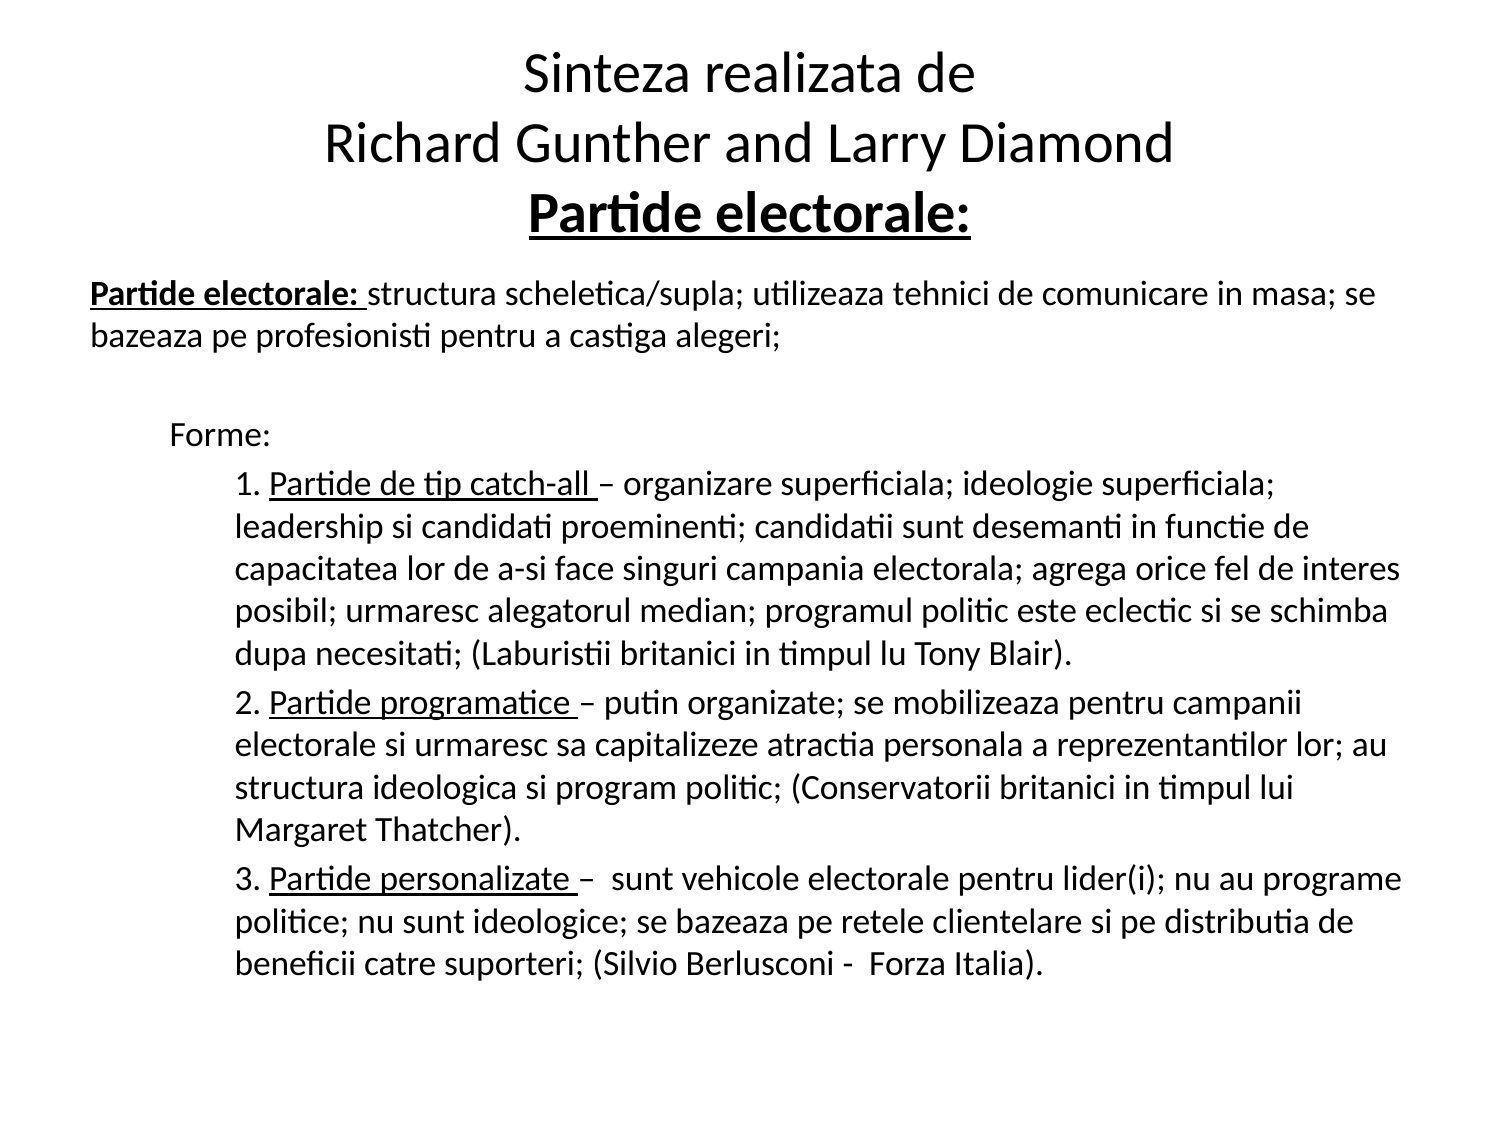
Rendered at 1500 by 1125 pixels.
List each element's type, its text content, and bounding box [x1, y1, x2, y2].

title Sinteza realizata de Richard Gunther and Larry Diamond Partide electorale: [75, 45, 1425, 233]
list Partide electorale: structura scheletica/supla; utilizeaza tehnici de comunicare in masa; se bazeaza pe profesionisti pentru a castiga alegeri; Forme: 1. Partide de tip catch-all – organizare superficiala; ideologie superficiala; leadership si candidati proeminenti; candidatii sunt desemanti in functie de capacitatea lor de a-si face singuri campania electorala; agrega orice fel de interes posibil; urmaresc alegatorul median; programul politic este eclectic si se schimba dupa necesitati; (Laburistii britanici in timpul lu Tony Blair). 2. Partide programatice – putin organizate; se mobilizeaza pentru campanii electorale si urmaresc sa capitalizeze atractia personala a reprezentantilor lor; au structura ideologica si program politic; (Conservatorii britanici in timpul lui Margaret Thatcher). 3. Partide personalizate – sunt vehicole electorale pentru lider(i); nu au programe politice; nu sunt ideologice; se bazeaza pe retele clientelare si pe distributia de beneficii catre suporteri; (Silvio Berlusconi - Forza Italia). [75, 262, 1425, 1005]
